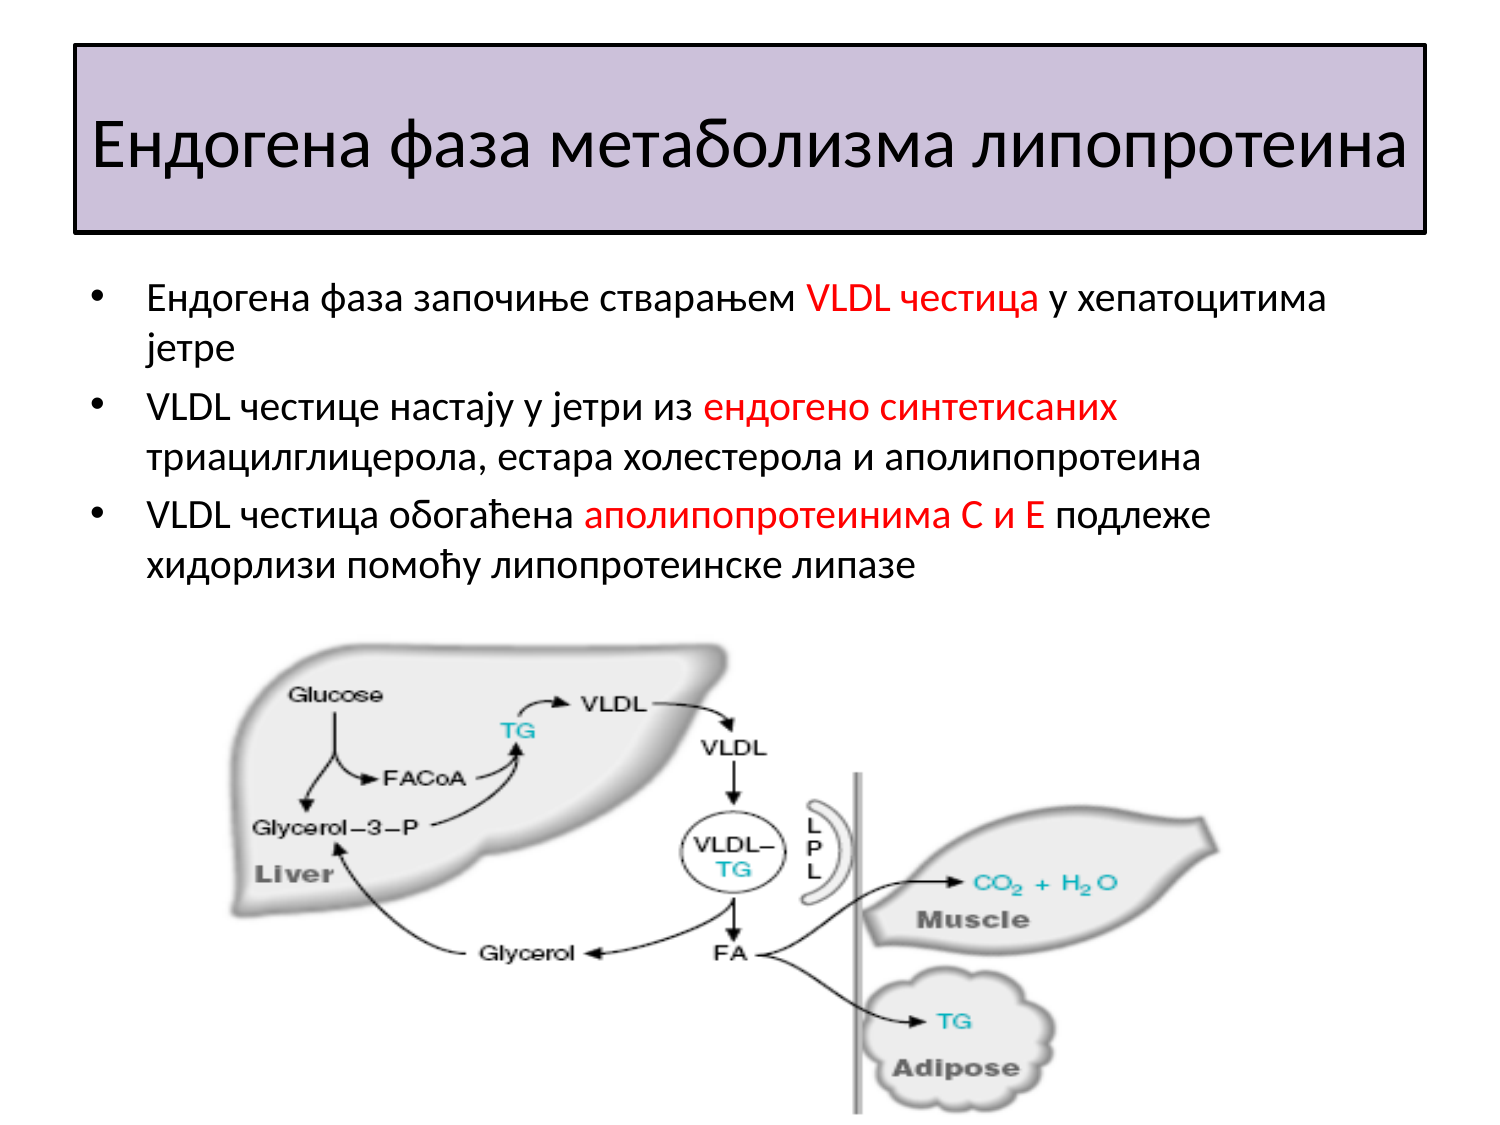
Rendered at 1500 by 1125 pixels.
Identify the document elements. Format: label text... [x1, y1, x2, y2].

picture [212, 596, 1226, 1125]
list Ендогена фаза започиње стварањем VLDL честица у хепатоцитима јетре VLDL честице настају у јетри из ендогено синтетисаних триацилглицерола, естара холестерола и аполипопротеина VLDL честица обогаћена аполипопротеинима C и E подлеже хидорлизи помоћу липопротеинске липазе [75, 262, 1425, 1005]
title Ендогена фаза метаболизма липопротеина [73, 43, 1427, 235]
